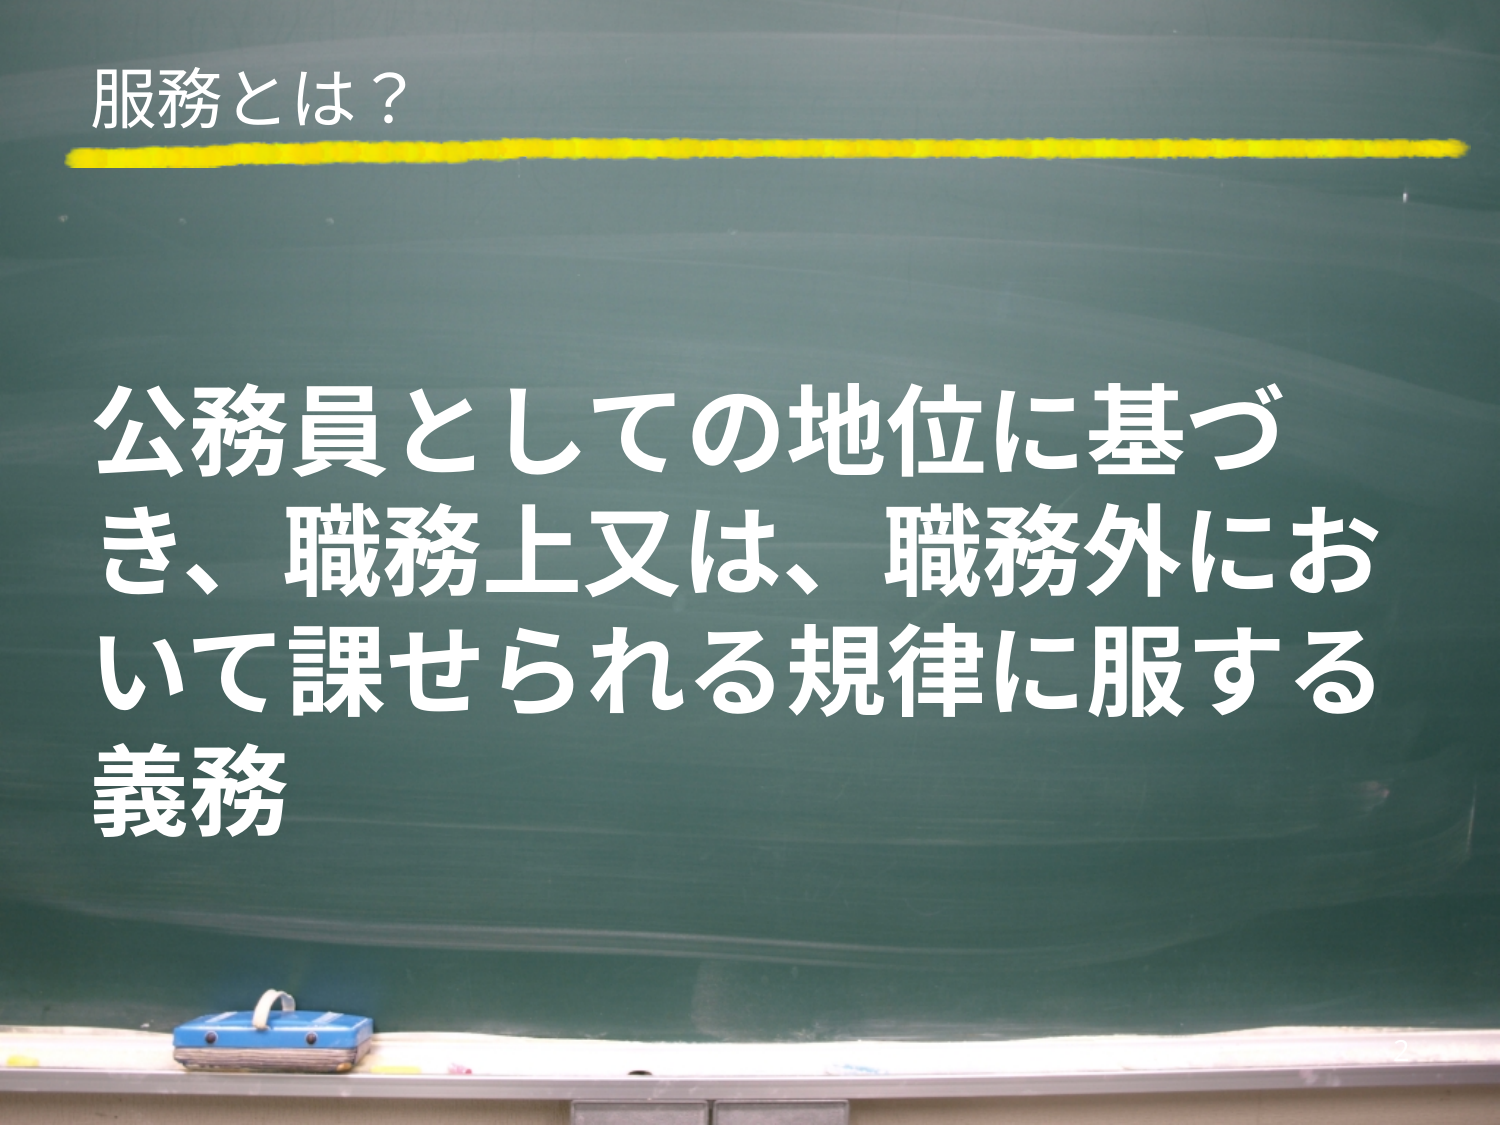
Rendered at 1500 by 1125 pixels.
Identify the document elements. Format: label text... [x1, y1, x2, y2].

picture [0, 0, 1500, 1125]
slide_number 2 [1074, 1024, 1425, 1103]
title 服務とは？ [75, 45, 1425, 149]
text_box 公務員としての地位に基づき、職務上又は、職務外において課せられる規律に服する義務 [75, 361, 1447, 857]
